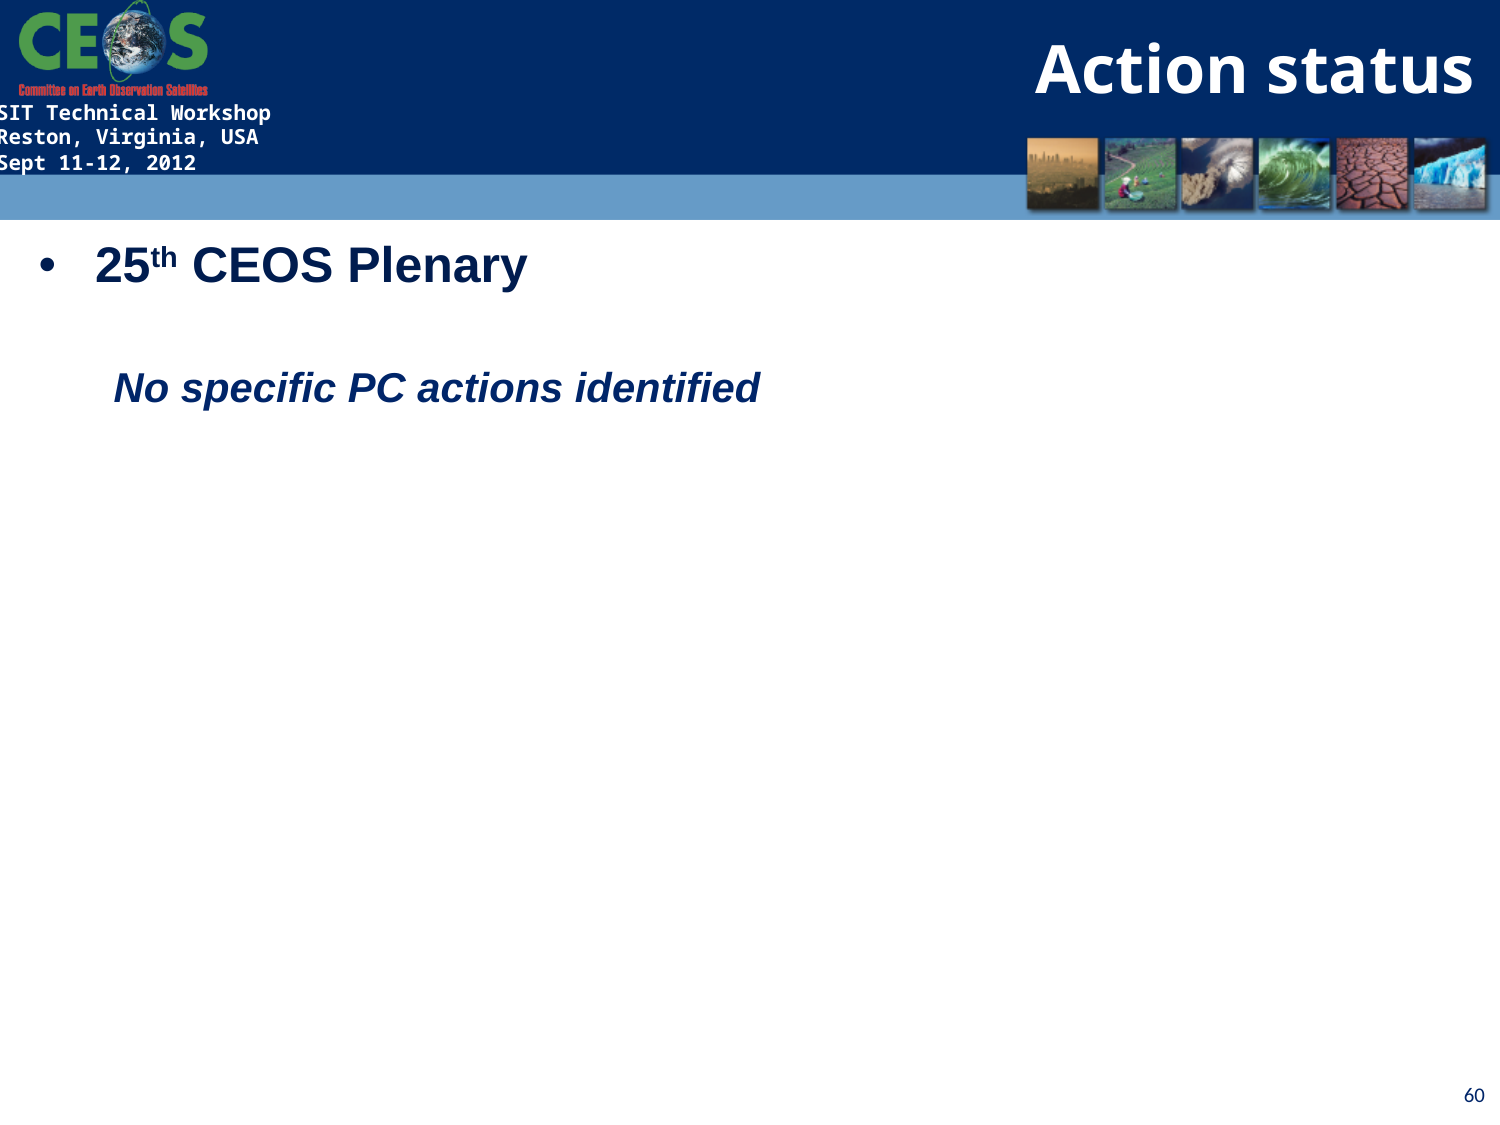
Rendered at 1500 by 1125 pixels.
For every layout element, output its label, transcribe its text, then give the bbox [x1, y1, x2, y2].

text_box 25th CEOS Plenary No specific PC actions identified [24, 232, 1473, 1074]
slide_number 60 [1187, 1073, 1500, 1125]
picture [0, 0, 1500, 220]
title Action status [216, 16, 1491, 117]
